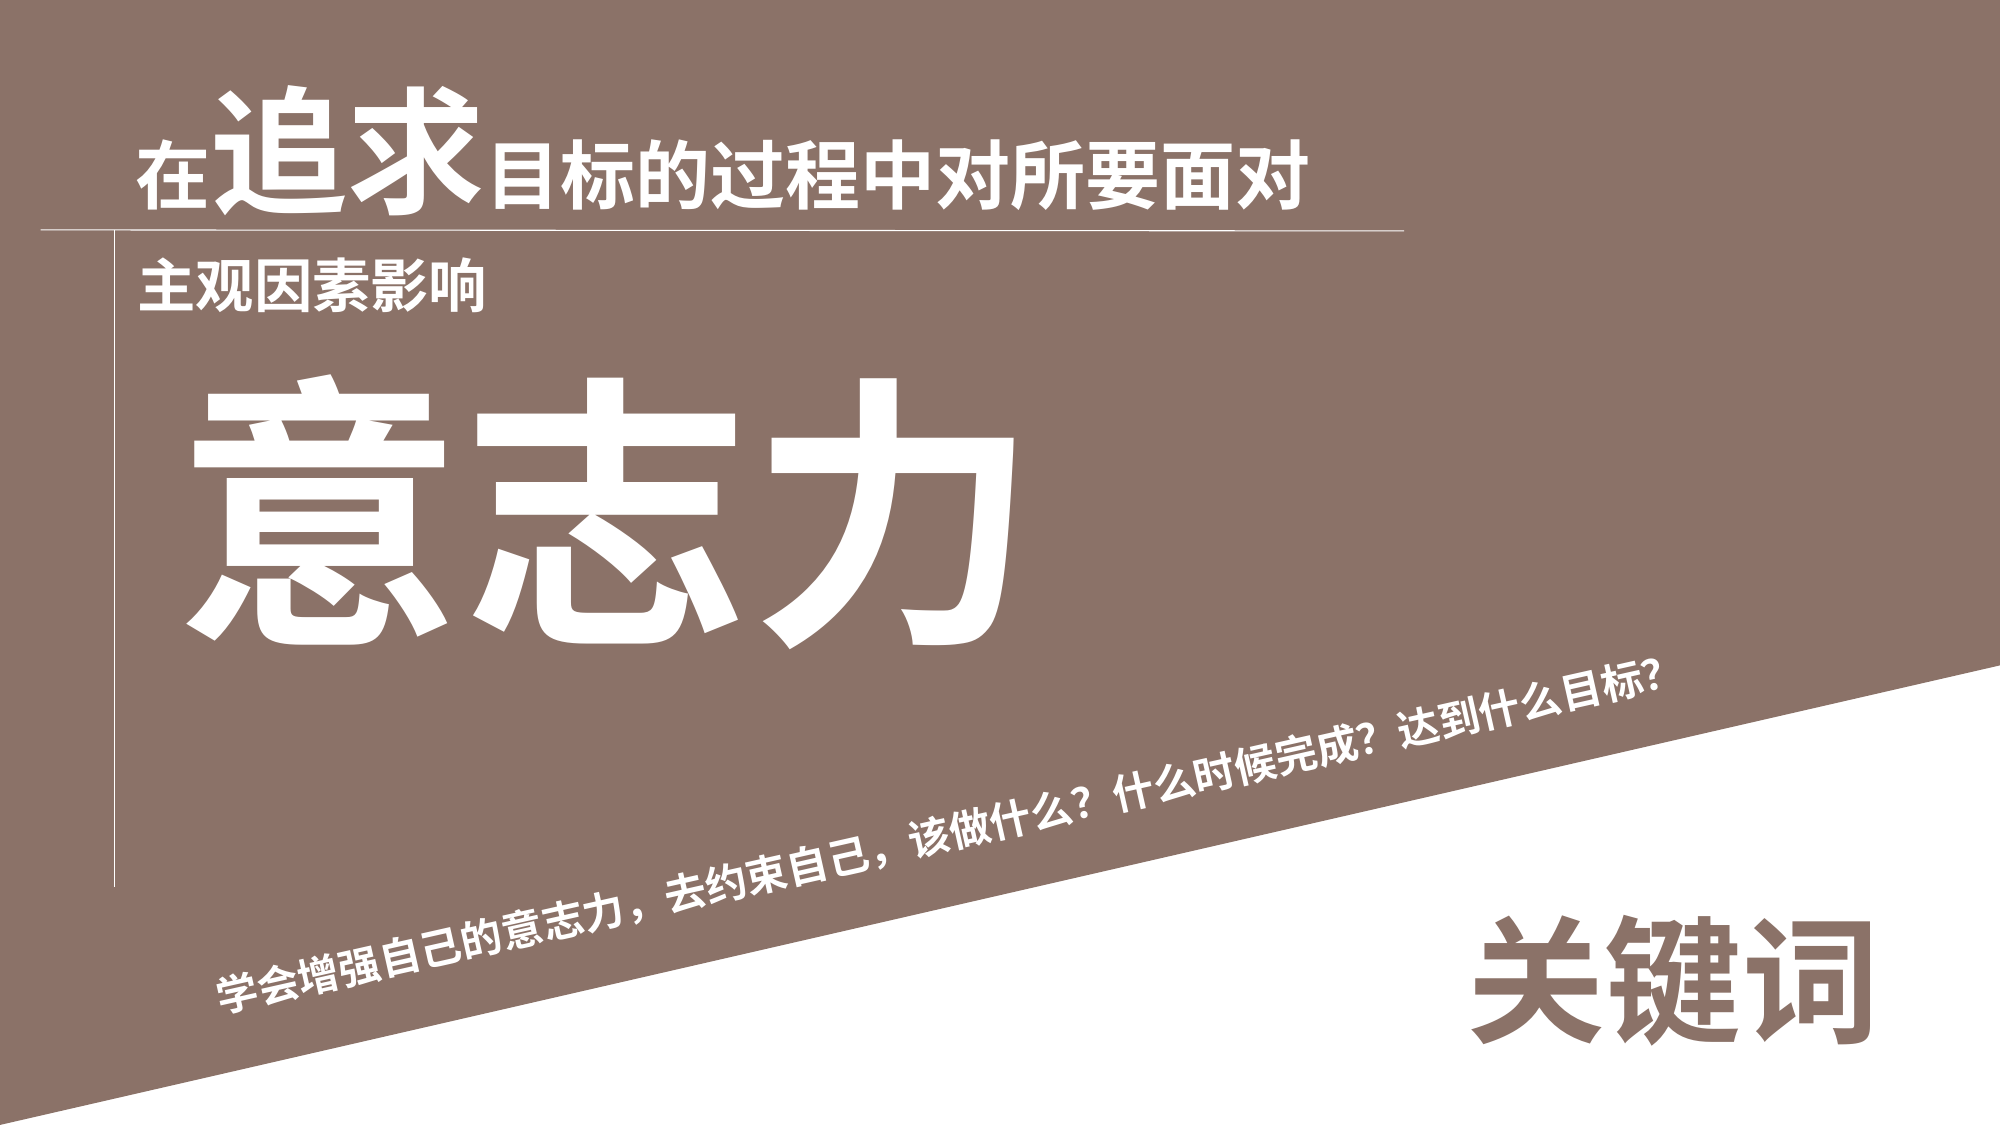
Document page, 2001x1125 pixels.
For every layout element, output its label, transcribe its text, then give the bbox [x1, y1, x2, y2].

text_box 学会增强自己的意志力，去约束自己，该做什么？什么时候完成？达到什么目标？ [195, 630, 1705, 1033]
text_box 关键词 [1452, 887, 1895, 1068]
text_box 在追求目标的过程中对所要面对 [120, 58, 1326, 229]
text_box 意志力 [160, 328, 1053, 688]
text_box 在追求目标的过程中对所要面对 [120, 231, 1326, 239]
text_box 主观因素影响 [123, 242, 503, 327]
text_box [0, 0, 2000, 1125]
